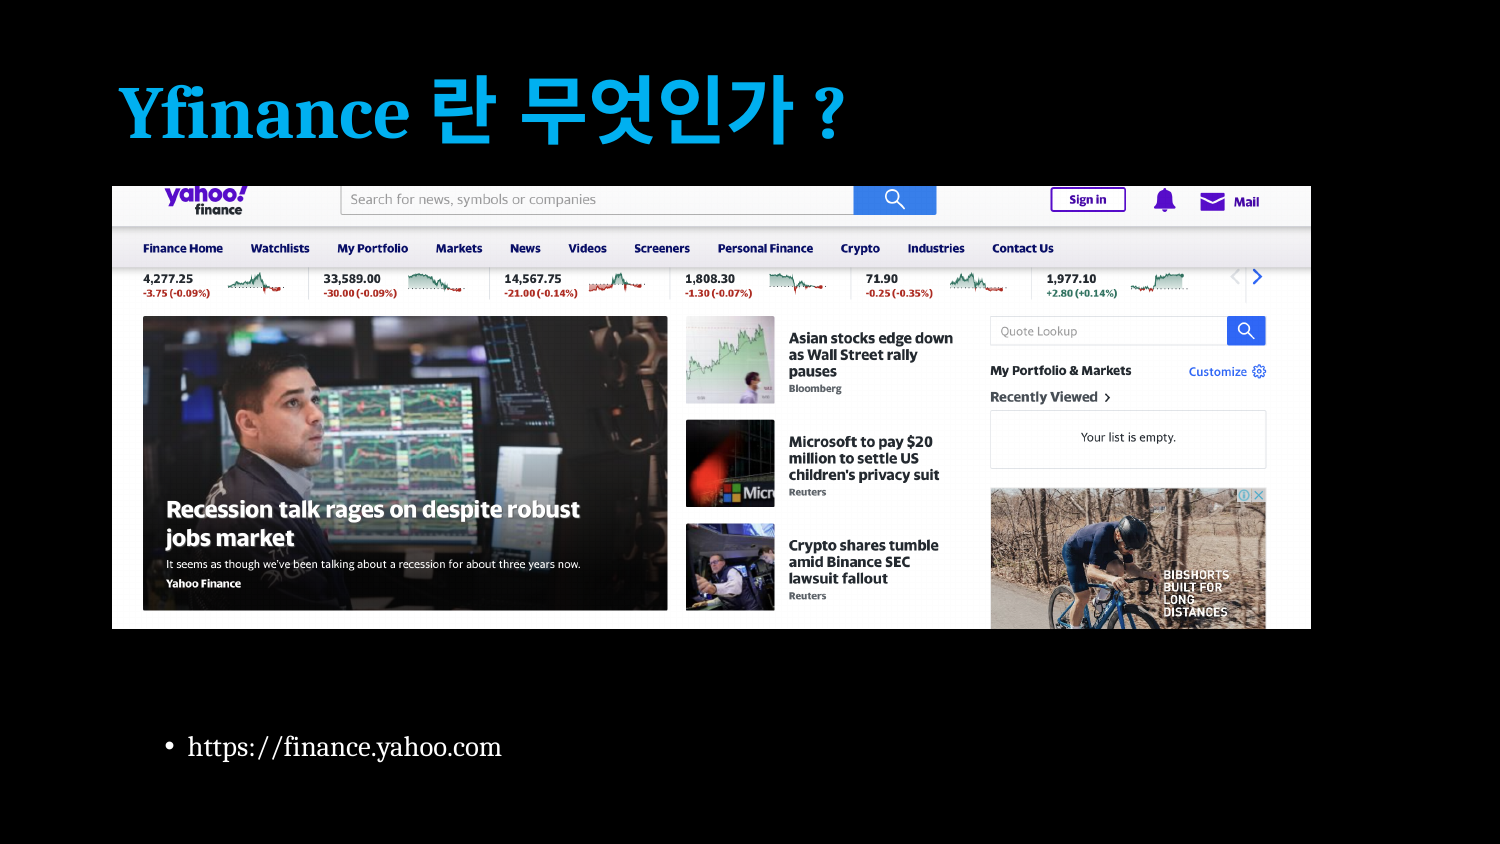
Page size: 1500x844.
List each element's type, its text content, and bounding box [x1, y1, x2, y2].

list https://finance.yahoo.com [104, 190, 1302, 772]
picture [112, 186, 1311, 629]
title Yfinance란 무엇인가? [104, 49, 1270, 181]
